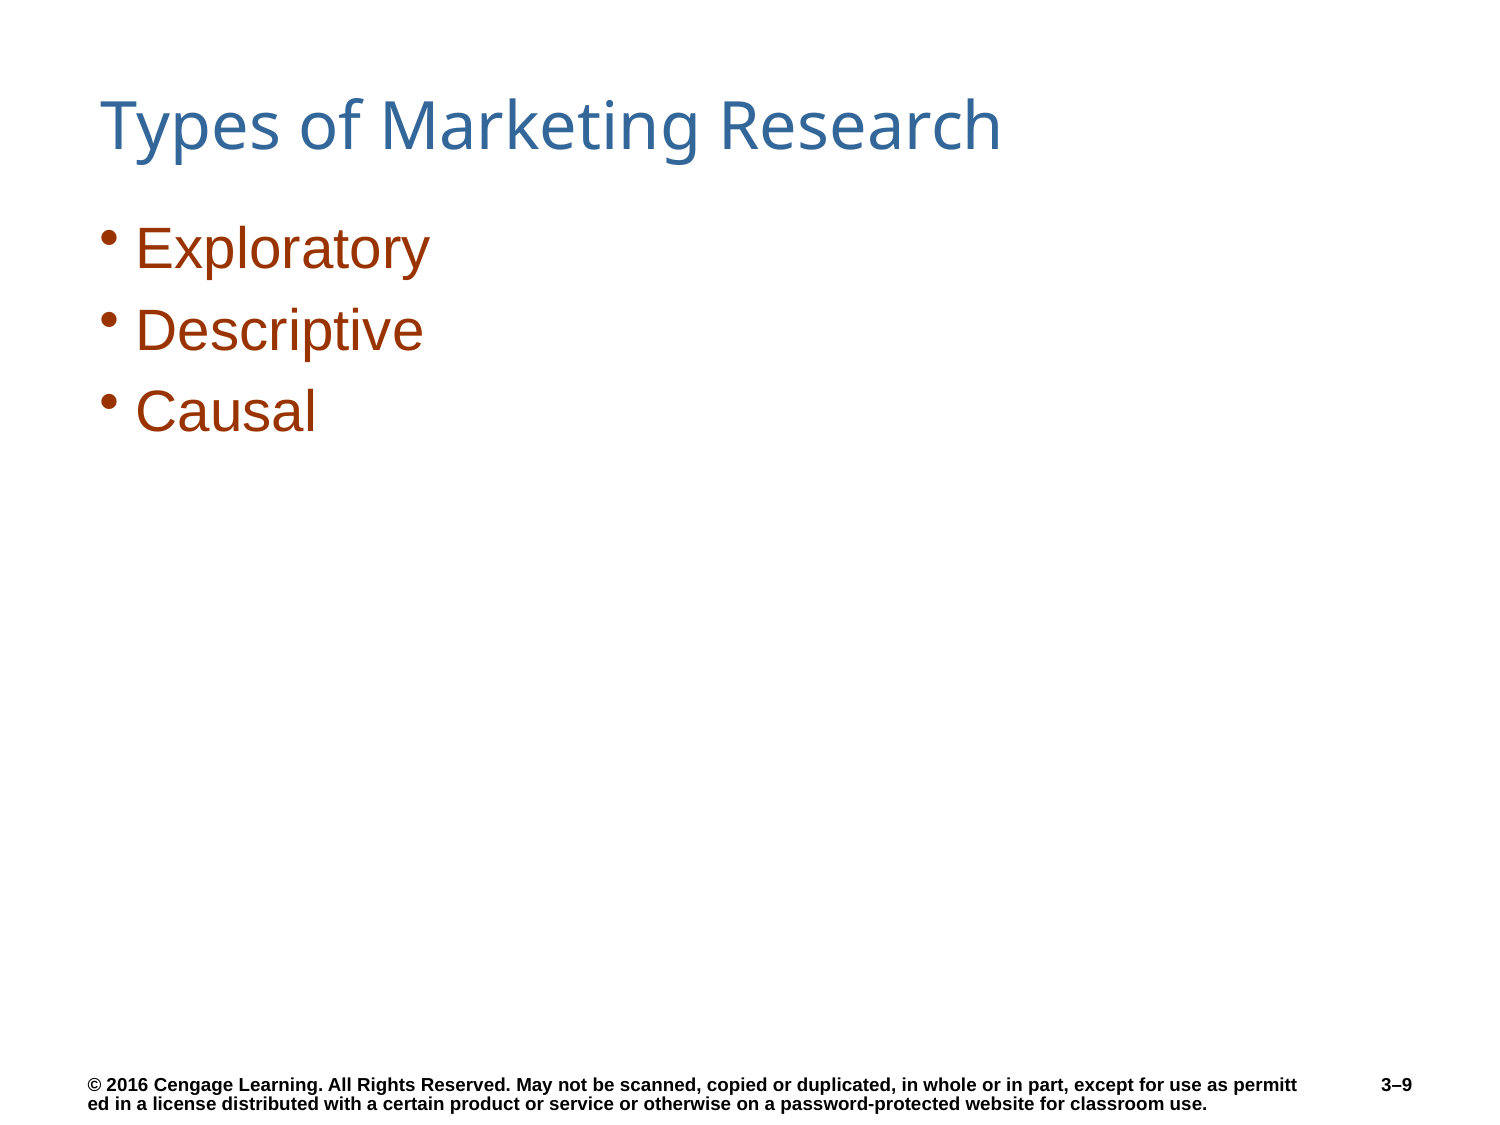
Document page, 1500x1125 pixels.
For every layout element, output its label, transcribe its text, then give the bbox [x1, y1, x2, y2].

footer © 2016 Cengage Learning. All Rights Reserved. May not be scanned, copied or duplicated, in whole or in part, except for use as permitted in a license distributed with a certain product or service or otherwise on a password-protected website for classroom use. [87, 1057, 1050, 1103]
list Exploratory Descriptive Causal [84, 202, 1414, 1013]
title Types of Marketing Research [85, 75, 1411, 171]
slide_number 3–9 [1050, 1042, 1413, 1103]
